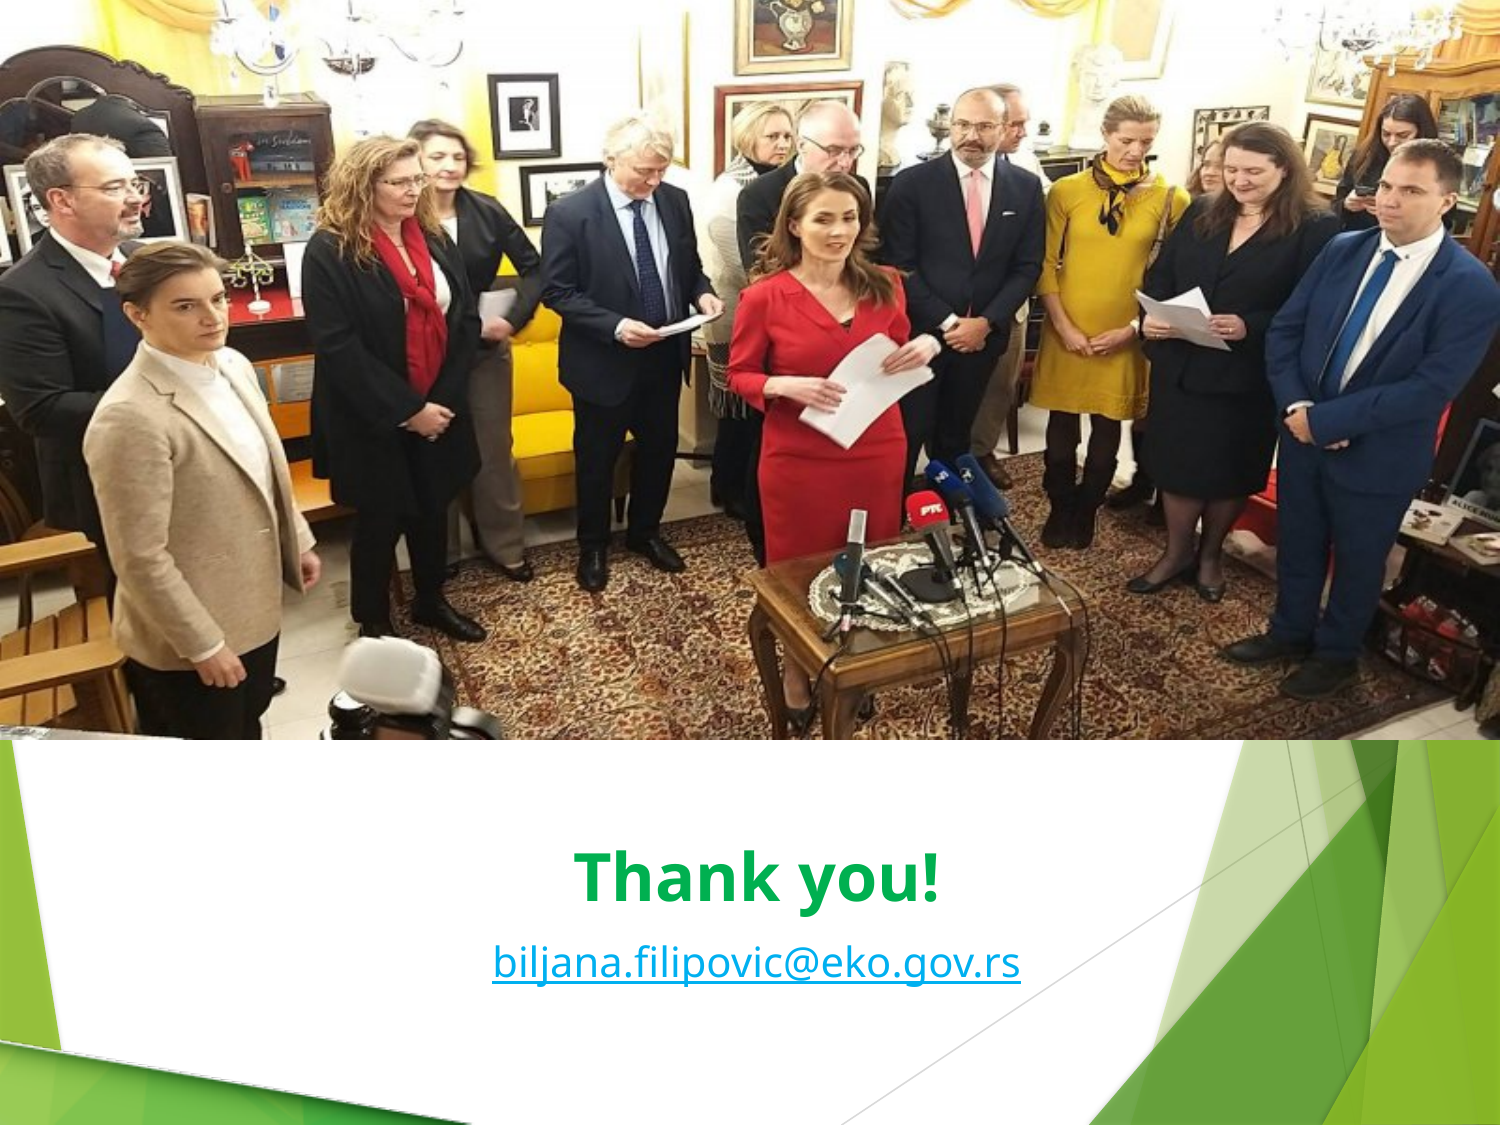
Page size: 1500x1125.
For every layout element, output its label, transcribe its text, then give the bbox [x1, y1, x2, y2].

list Thank you! biljana.filipovic@eko.gov.rs [88, 749, 1425, 1062]
picture [0, 0, 1500, 1125]
